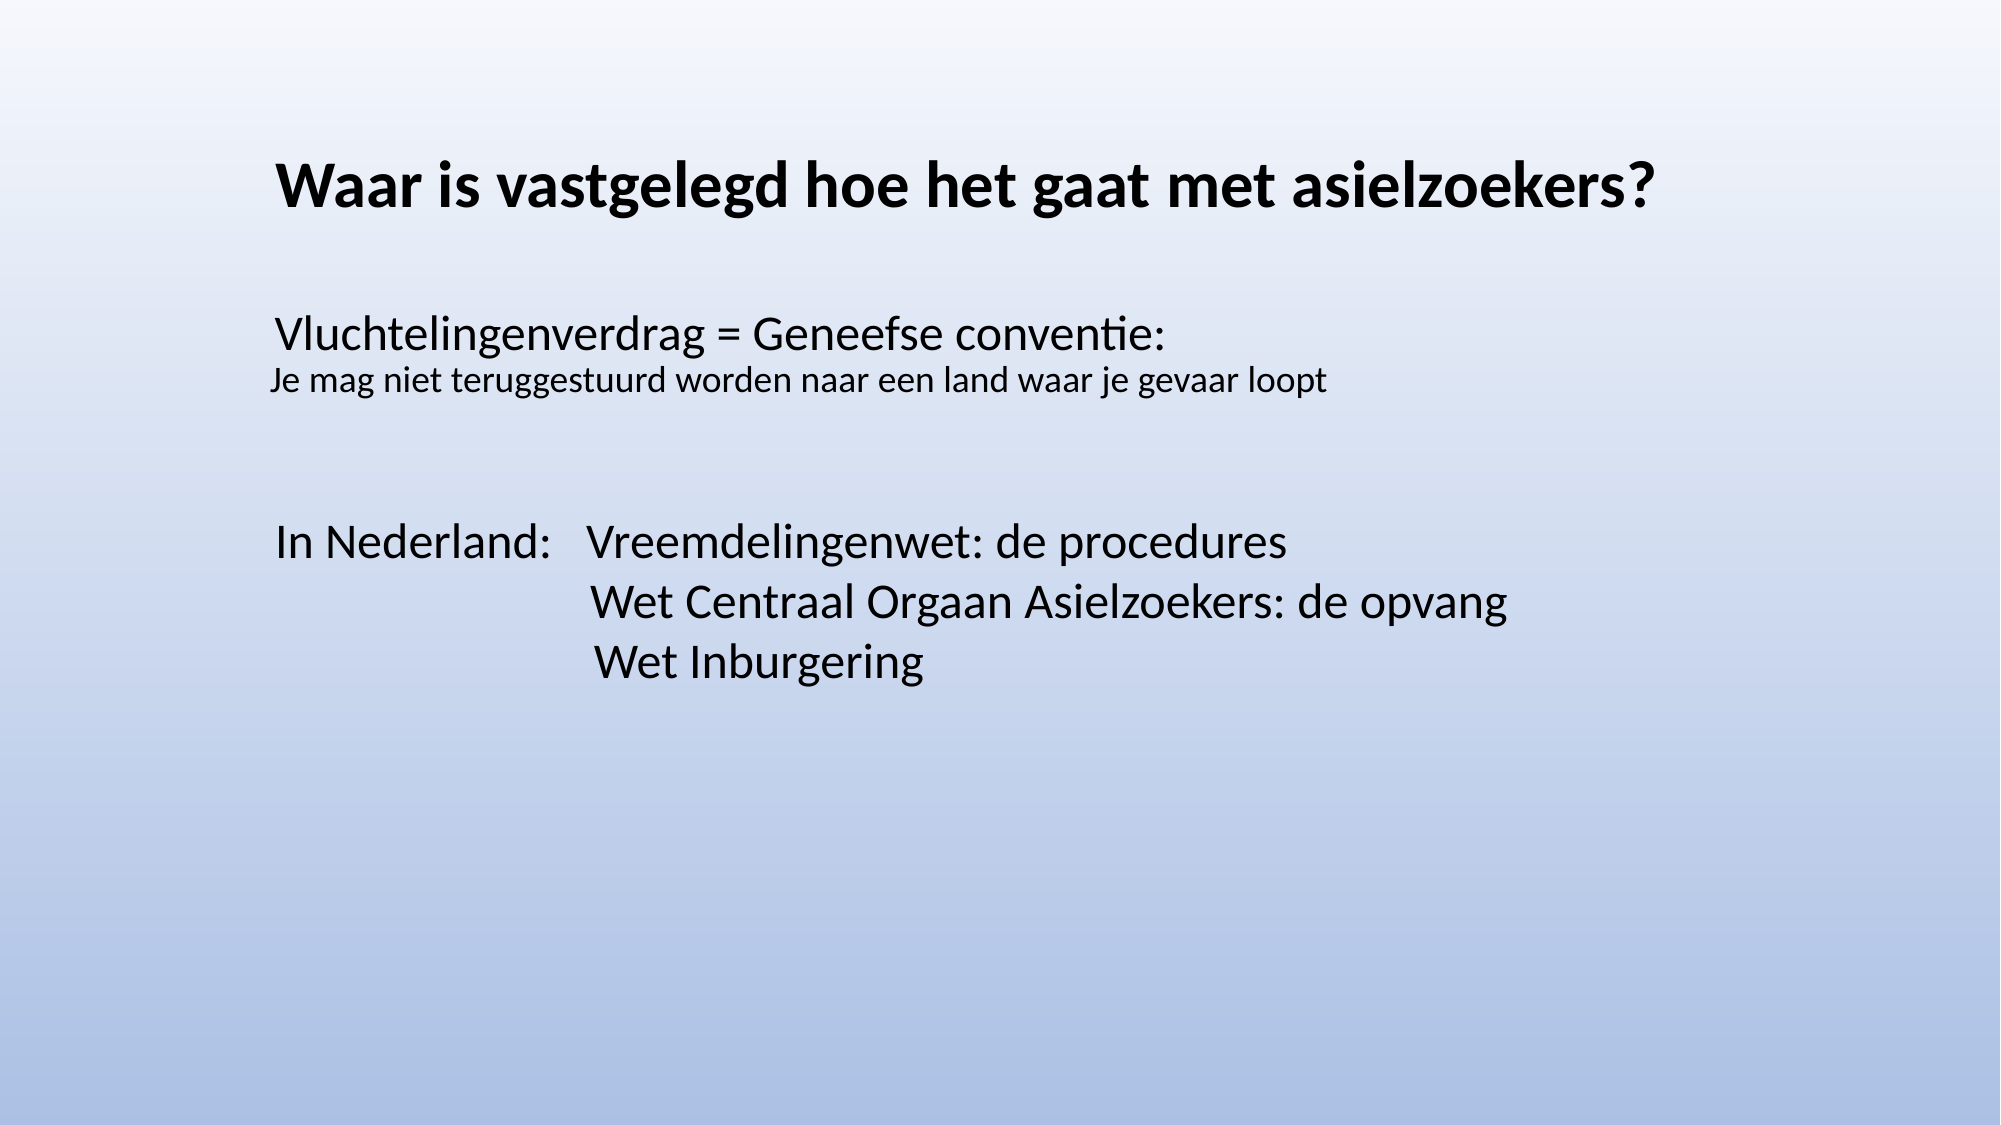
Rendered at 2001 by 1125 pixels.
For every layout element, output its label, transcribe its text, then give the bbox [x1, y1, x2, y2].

text_box Je mag niet teruggestuurd worden naar een land waar je gevaar loopt [254, 347, 1859, 408]
text_box Vluchtelingenverdrag = Geneefse conventie: [259, 293, 1194, 347]
text_box Waar is vastgelegd hoe het gaat met asielzoekers? [260, 133, 1674, 228]
text_box In Nederland: Vreemdelingenwet: de procedures Wet Centraal Orgaan Asielzoekers: de opvang Wet Inburgering [260, 501, 1524, 697]
